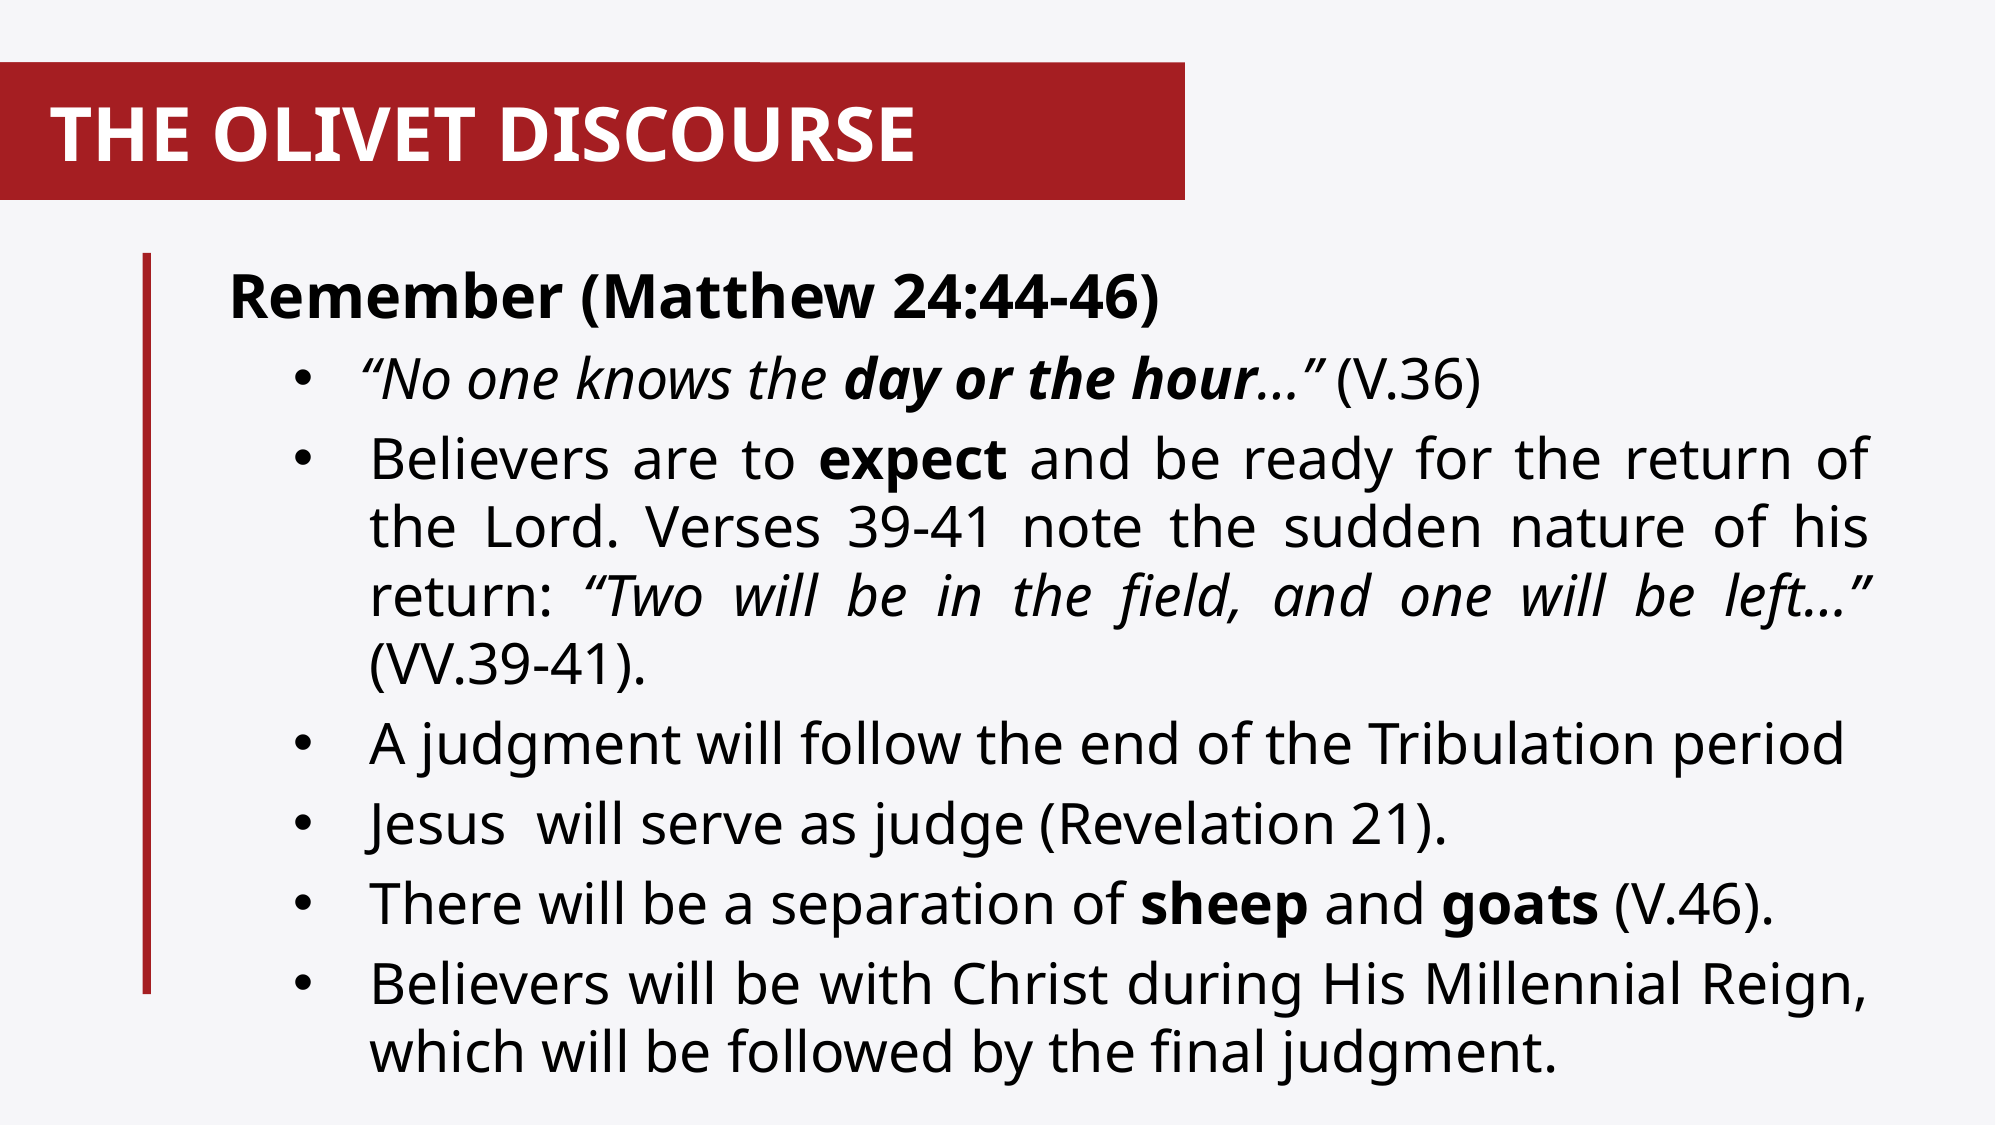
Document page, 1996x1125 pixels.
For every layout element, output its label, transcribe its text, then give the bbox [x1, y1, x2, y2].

subtitle Remember (Matthew 24:44-46) “No one knows the day or the hour…” (V.36) Believers are to expect and be ready for the return of the Lord. Verses 39-41 note the sudden nature of his return: “Two will be in the field, and one will be left…” (VV.39-41). A judgment will follow the end of the Tribulation period Jesus will serve as judge (Revelation 21). There will be a separation of sheep and goats (V.46). Believers will be with Christ during His Millennial Reign, which will be followed by the final judgment. [197, 249, 1885, 1125]
text_box THE OLIVET DISCOURSE [0, 62, 1185, 200]
